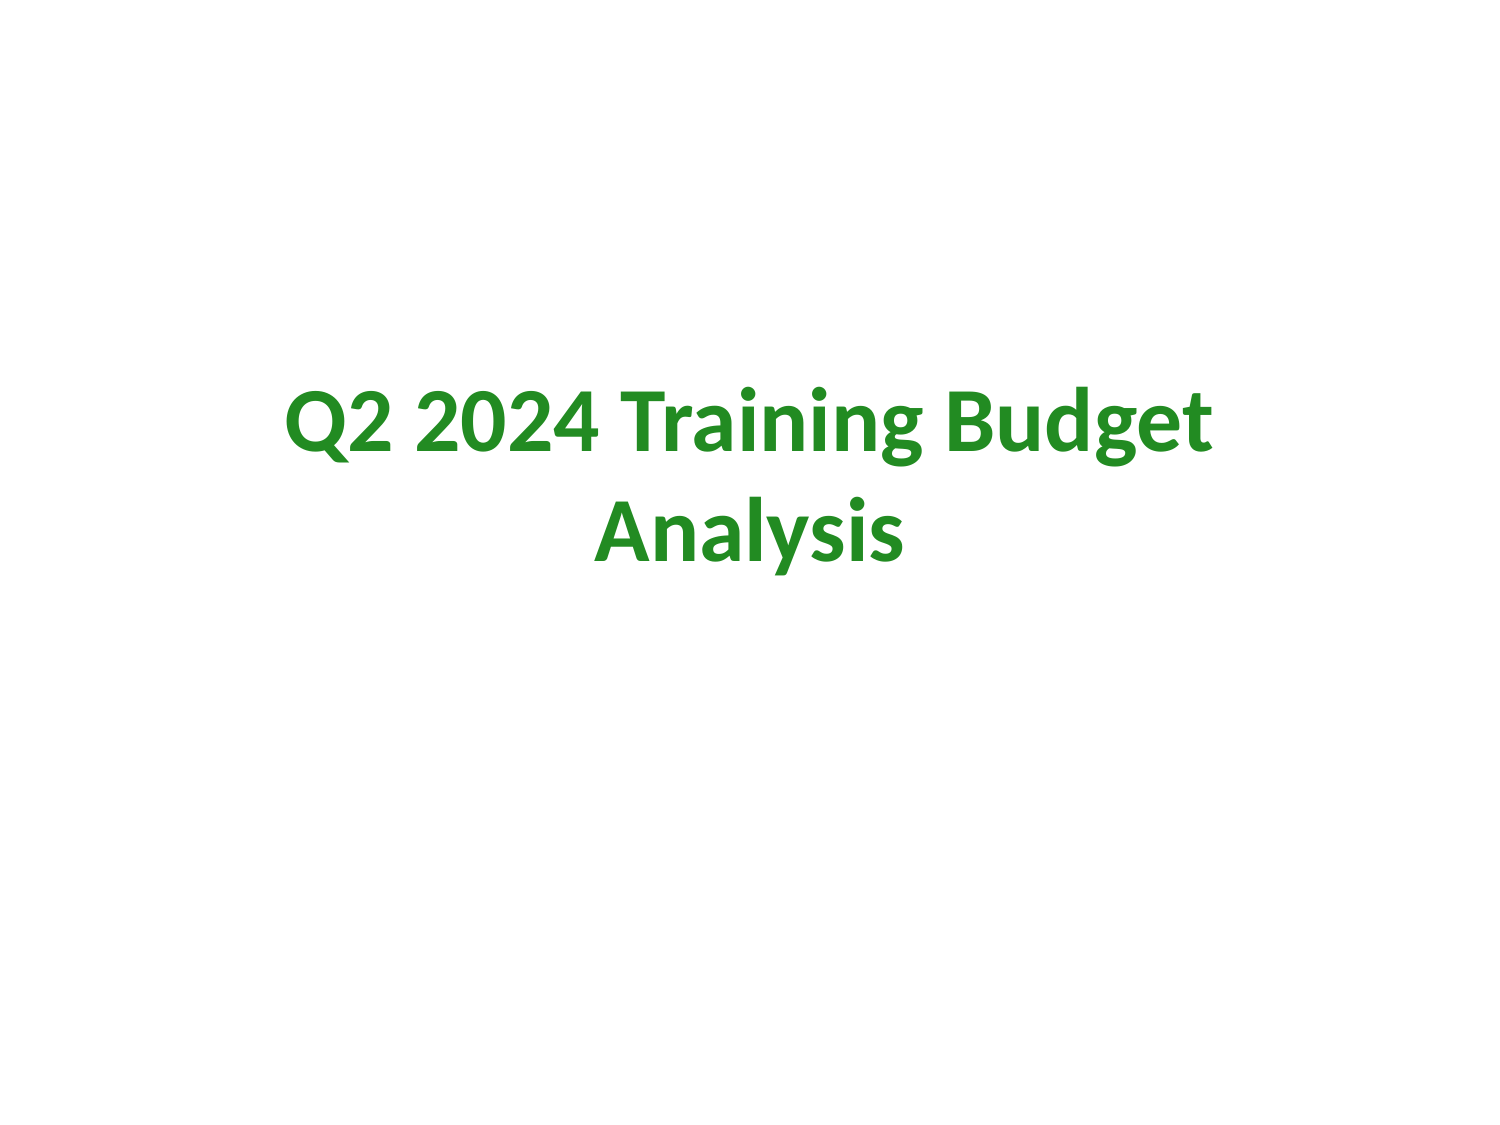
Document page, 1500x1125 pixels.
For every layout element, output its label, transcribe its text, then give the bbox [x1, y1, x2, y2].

title Q2 2024 Training Budget Analysis [112, 349, 1388, 591]
